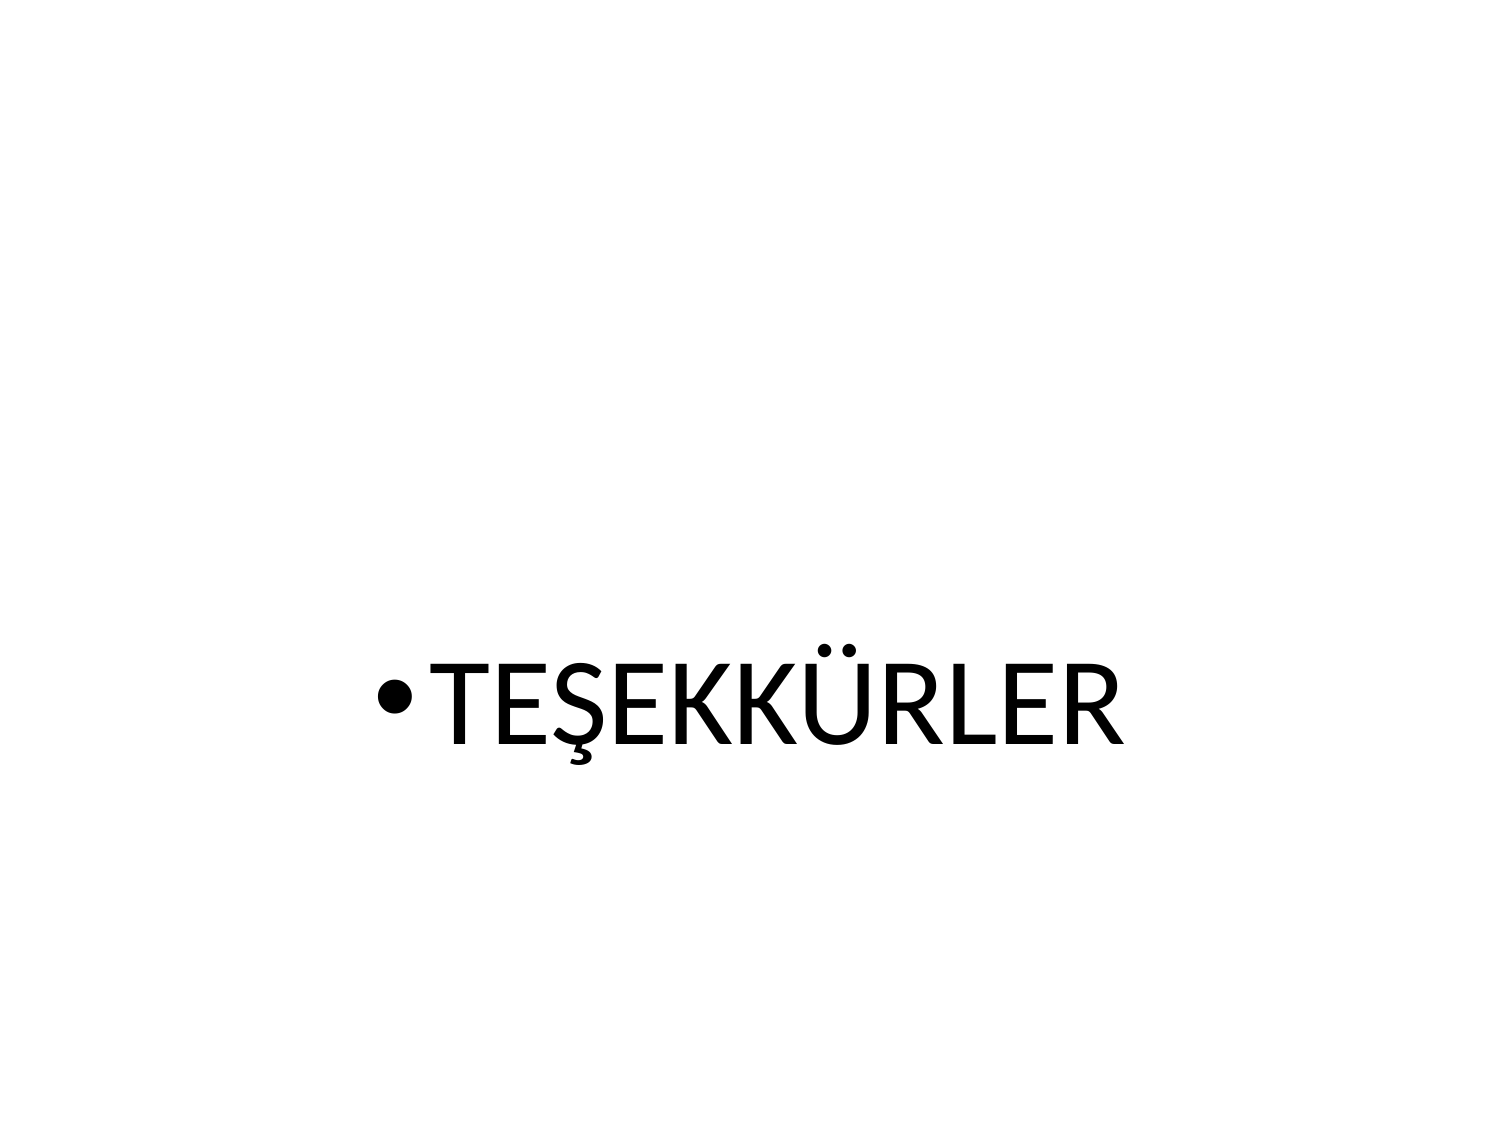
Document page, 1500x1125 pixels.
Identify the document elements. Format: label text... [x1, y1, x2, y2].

list TEŞEKKÜRLER [75, 262, 1425, 1005]
